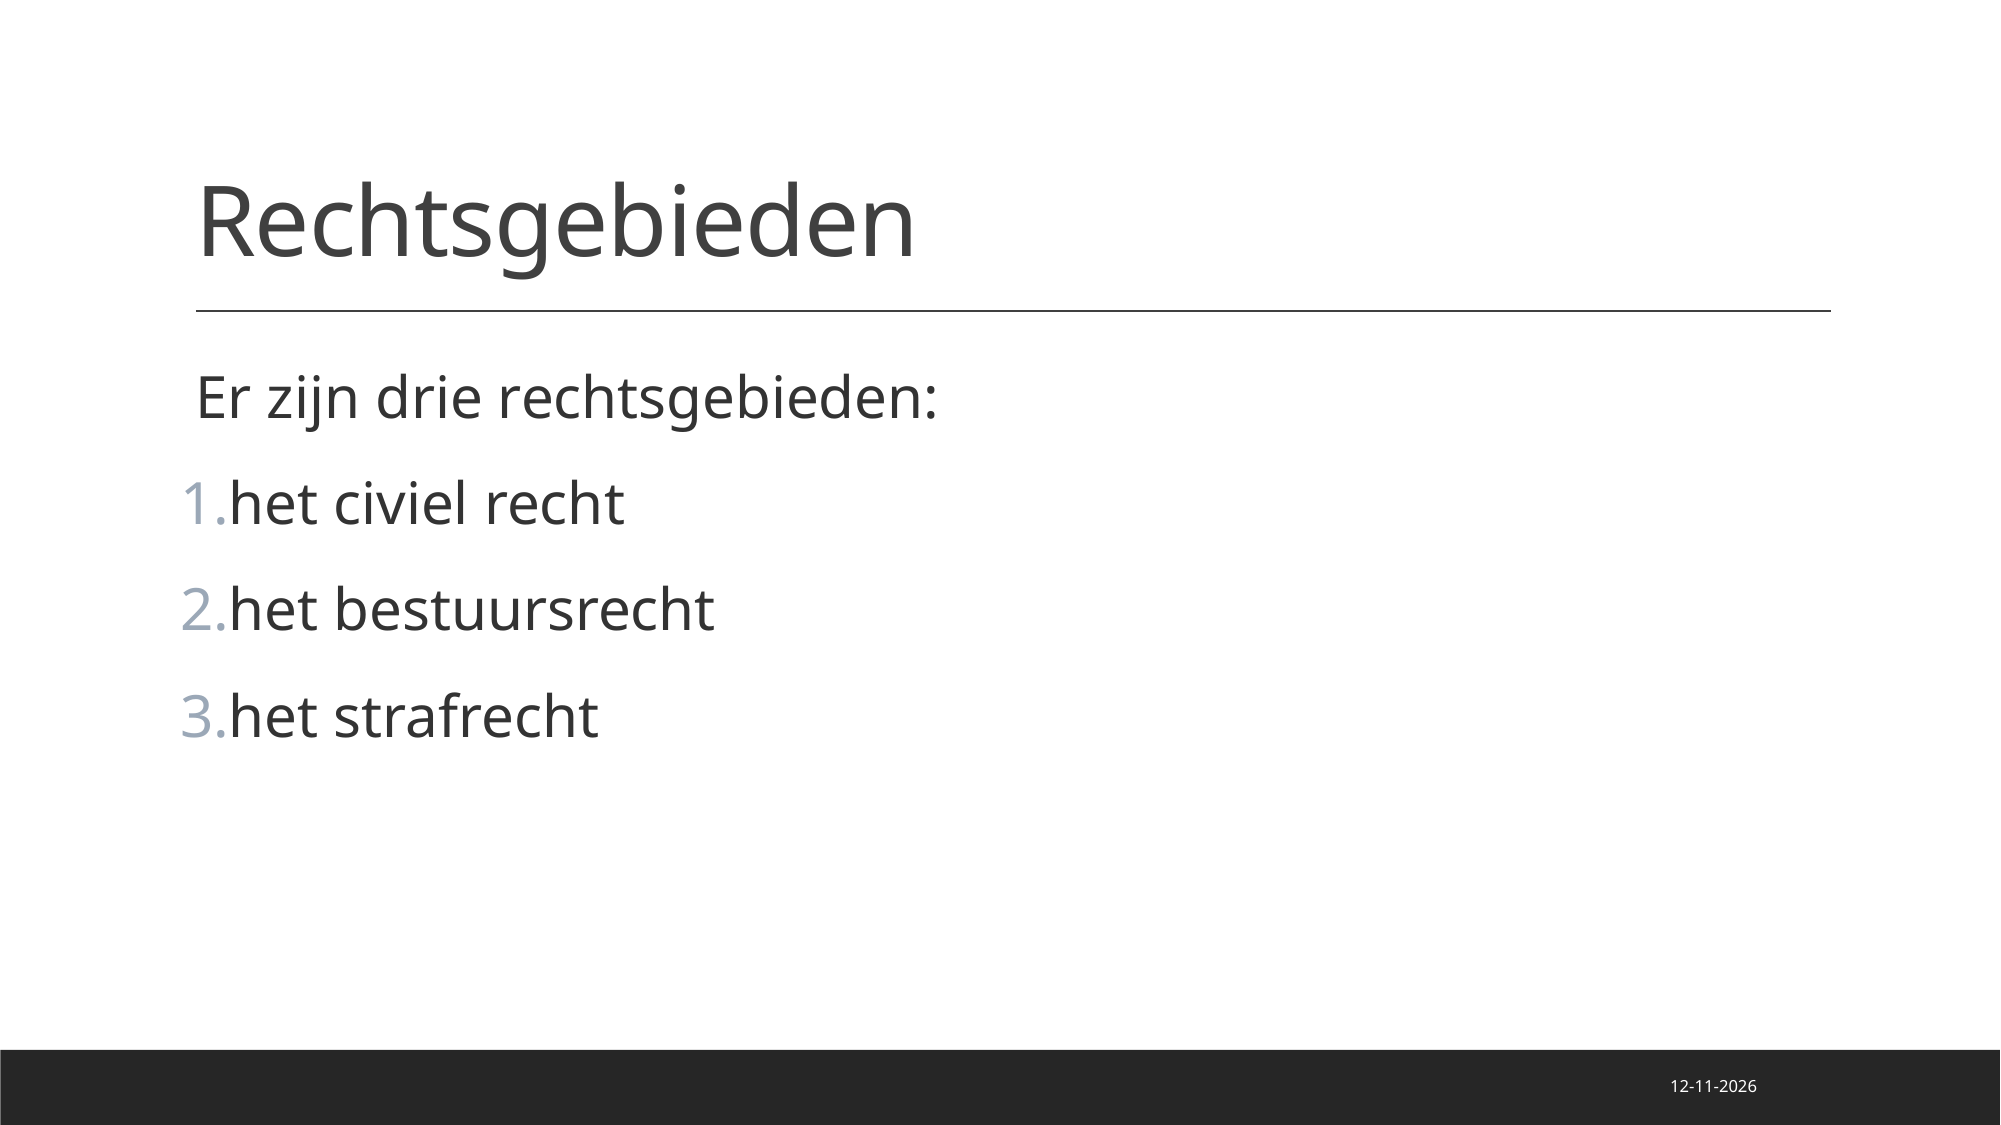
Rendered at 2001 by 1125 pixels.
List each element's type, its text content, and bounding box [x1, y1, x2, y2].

title Rechtsgebieden [180, 47, 1830, 285]
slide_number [1348, 1057, 1773, 1118]
list Er zijn drie rechtsgebieden: het civiel recht het bestuursrecht het strafrecht [180, 345, 1830, 963]
